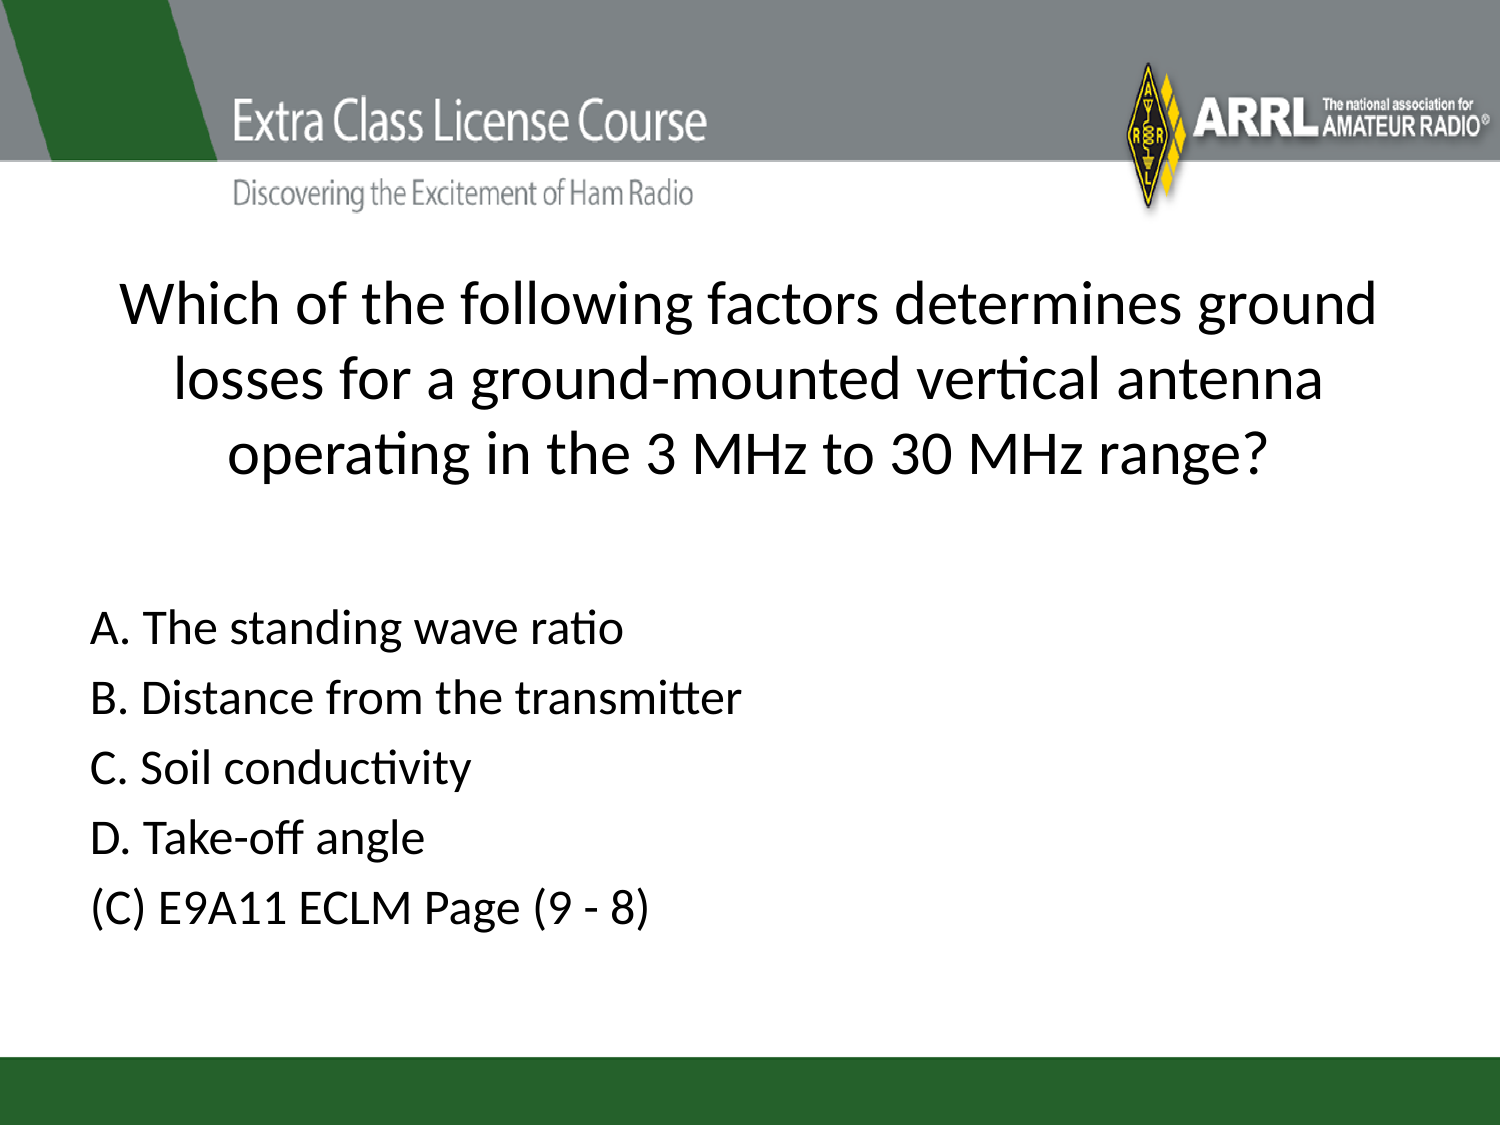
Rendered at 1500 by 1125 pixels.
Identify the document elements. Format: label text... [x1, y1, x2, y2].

title Which of the following factors determines ground losses for a ground-mounted vertical antenna operating in the 3 MHz to 30 MHz range? [75, 254, 1425, 435]
picture [0, 0, 1500, 1125]
list A. The standing wave ratio B. Distance from the transmitter C. Soil conductivity D. Take-off angle (C) E9A11 ECLM Page (9 - 8) [75, 587, 1425, 963]
